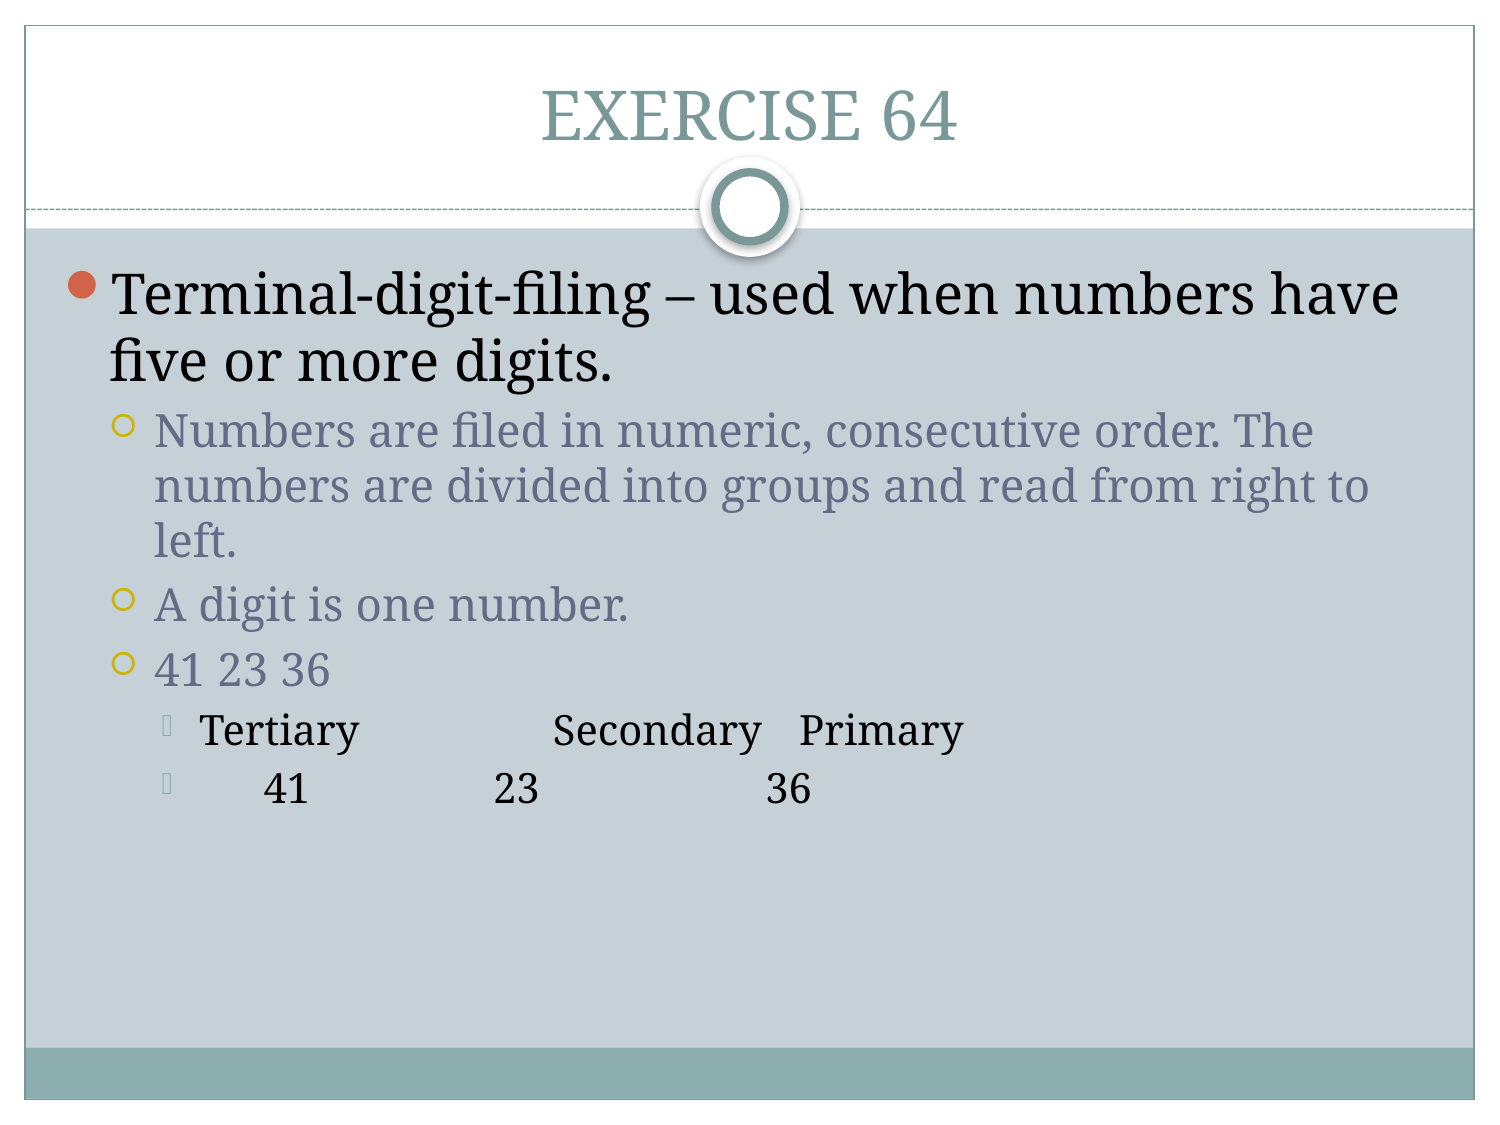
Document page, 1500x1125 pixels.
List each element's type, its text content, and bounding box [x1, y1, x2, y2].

list Terminal-digit-filing – used when numbers have five or more digits. Numbers are filed in numeric, consecutive order. The numbers are divided into groups and read from right to left. A digit is one number. 41 23 36 Tertiary Secondary Primary 41 23 36 [49, 250, 1445, 1001]
title EXERCISE 64 [49, 37, 1450, 162]
